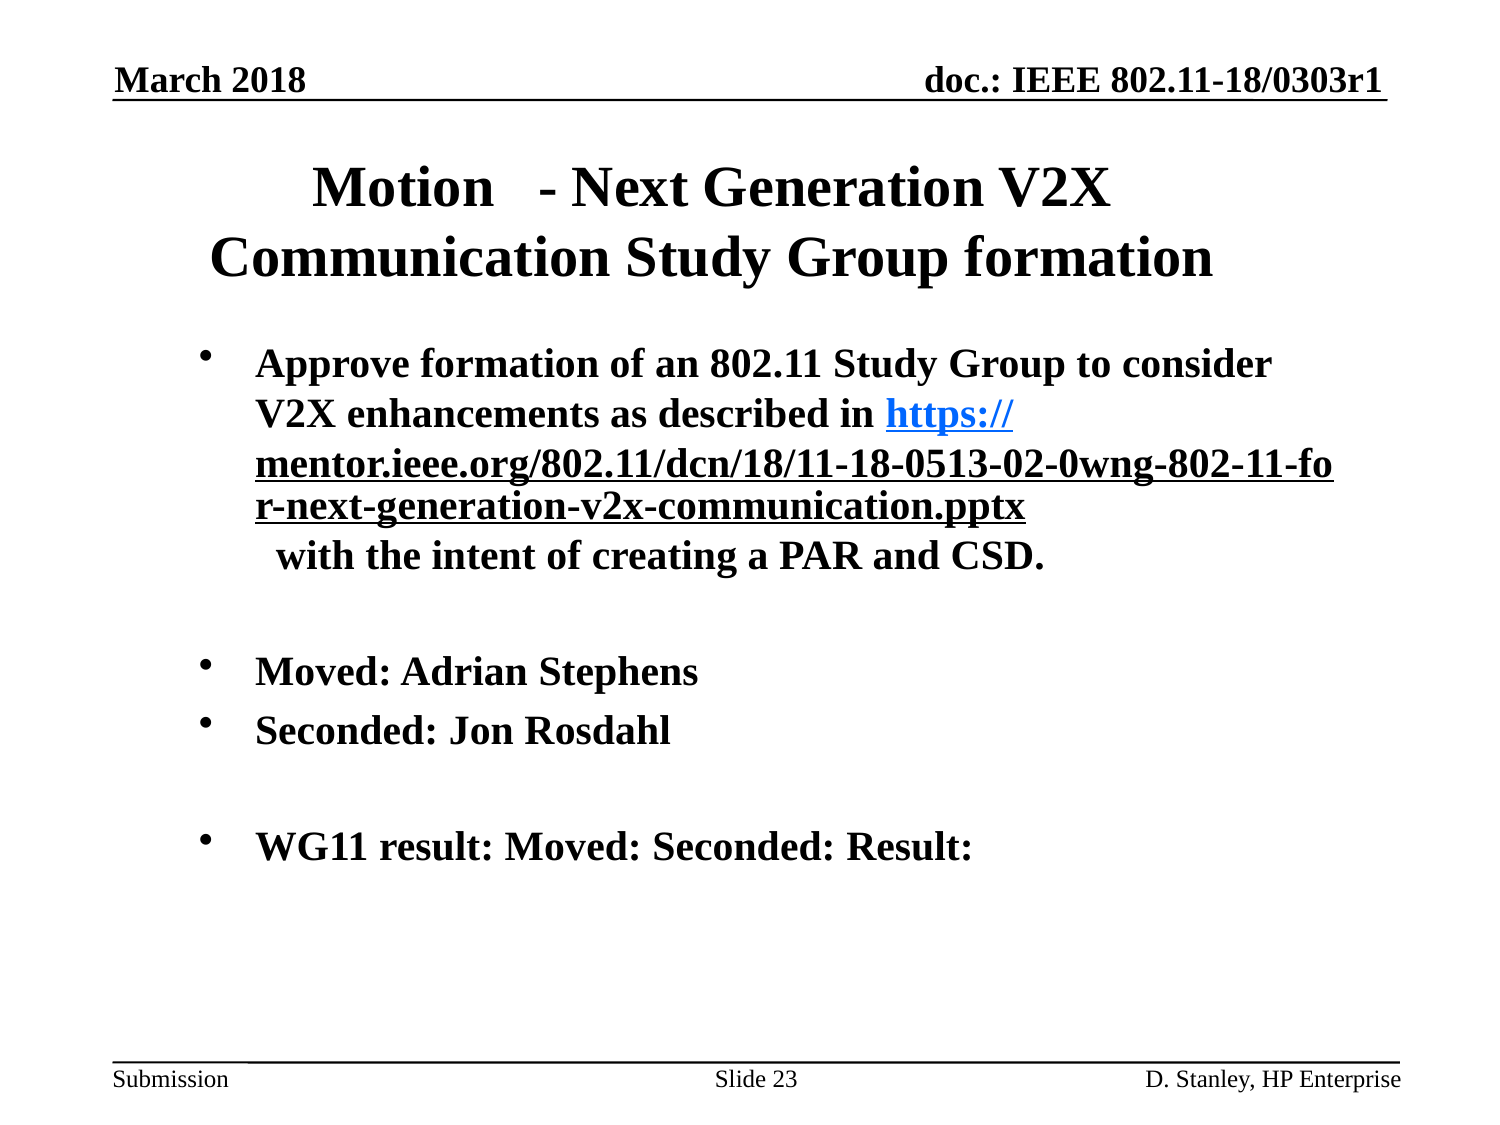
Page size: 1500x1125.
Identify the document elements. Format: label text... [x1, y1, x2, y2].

text_box Motion - Next Generation V2X Communication Study Group formation [159, 152, 1266, 284]
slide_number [114, 54, 335, 101]
footer D. Stanley, HP Enterprise [1082, 1061, 1402, 1093]
text_box Approve formation of an 802.11 Study Group to consider V2X enhancements as described in https://mentor.ieee.org/802.11/dcn/18/11-18-0513-02-0wng-802-11-for-next-generation-v2x-communication.pptx with the intent of creating a PAR and CSD. Moved: Adrian Stephens Seconded: Jon Rosdahl WG11 result: Moved: Seconded: Result: [187, 329, 1353, 963]
slide_number Slide 23 [712, 1061, 801, 1093]
